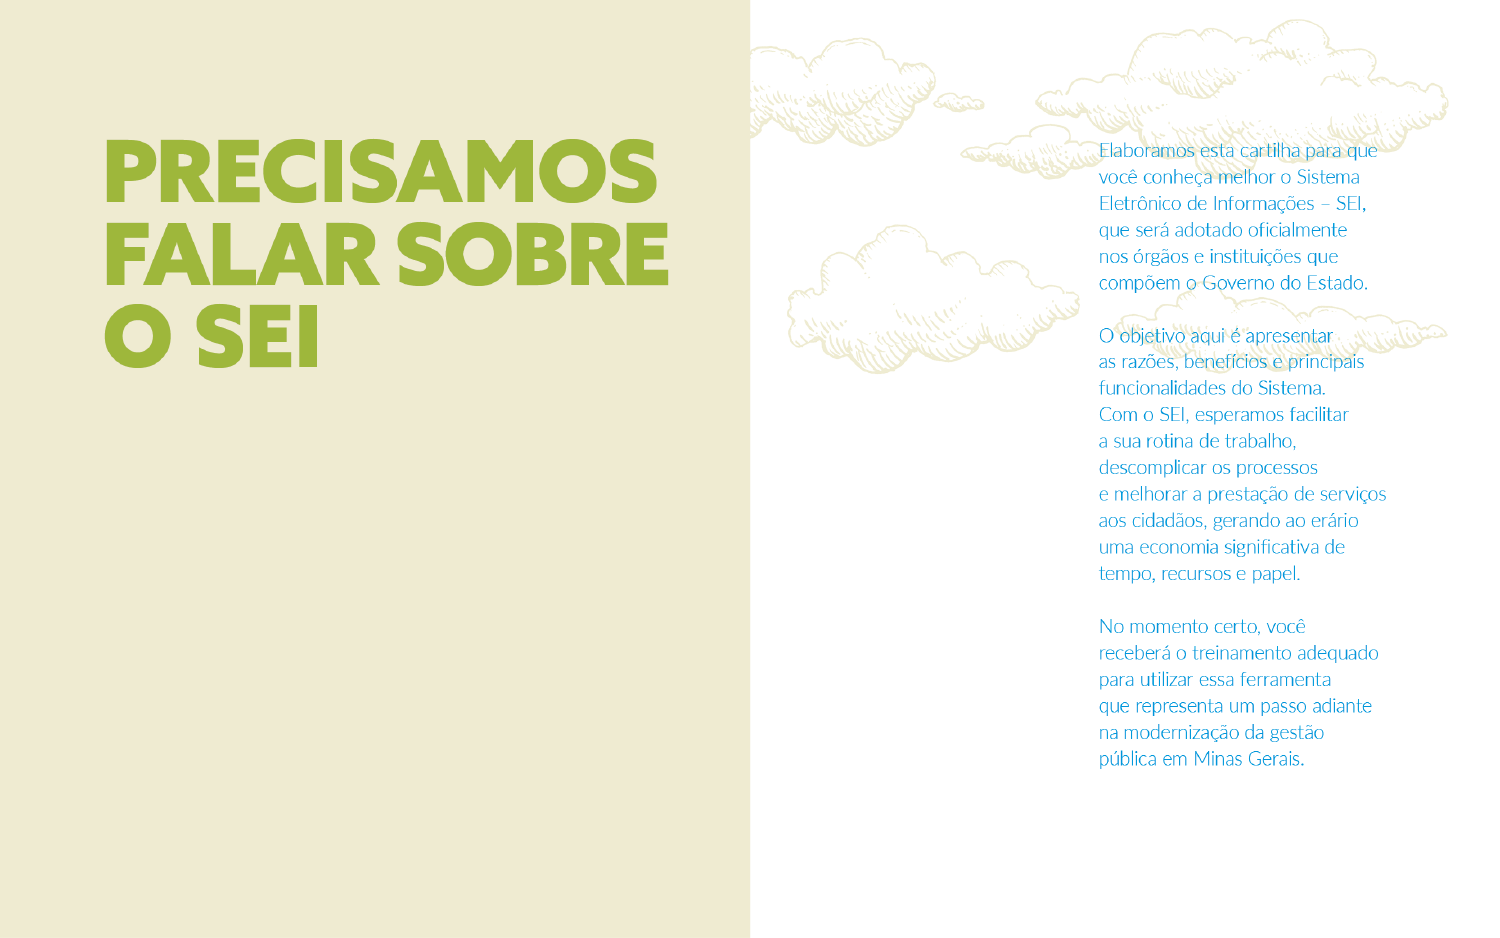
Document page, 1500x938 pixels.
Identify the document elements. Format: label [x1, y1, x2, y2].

list [0, 0, 1500, 938]
